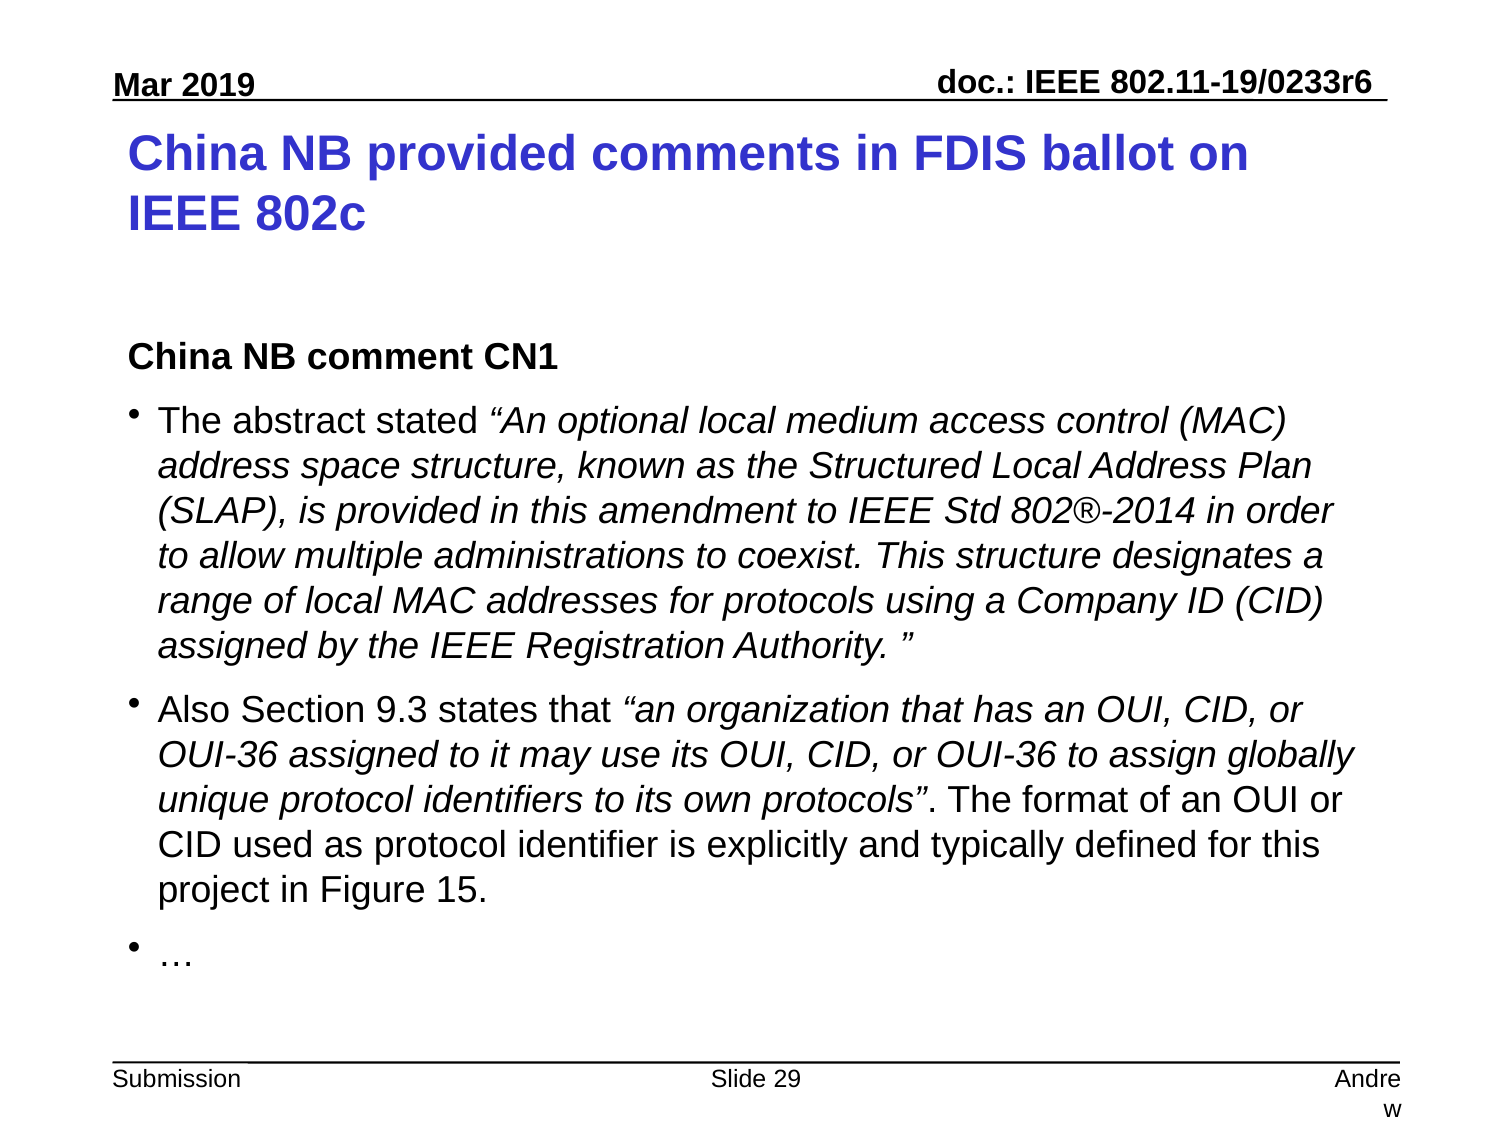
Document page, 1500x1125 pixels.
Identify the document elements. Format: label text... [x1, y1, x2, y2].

footer Andrew Myles, Cisco [1320, 1061, 1402, 1093]
slide_number Slide 29 [709, 1061, 803, 1093]
list China NB comment CN1 The abstract stated “An optional local medium access control (MAC) address space structure, known as the Structured Local Address Plan (SLAP), is provided in this amendment to IEEE Std 802®-2014 in order to allow multiple administrations to coexist. This structure designates a range of local MAC addresses for protocols using a Company ID (CID) assigned by the IEEE Registration Authority. ” Also Section 9.3 states that “an organization that has an OUI, CID, or OUI-36 assigned to it may use its OUI, CID, or OUI-36 to assign globally unique protocol identifiers to its own protocols”. The format of an OUI or CID used as protocol identifier is explicitly and typically defined for this project in Figure 15. … [112, 324, 1388, 1000]
title China NB provided comments in FDIS ballot on IEEE 802c [112, 112, 1388, 288]
